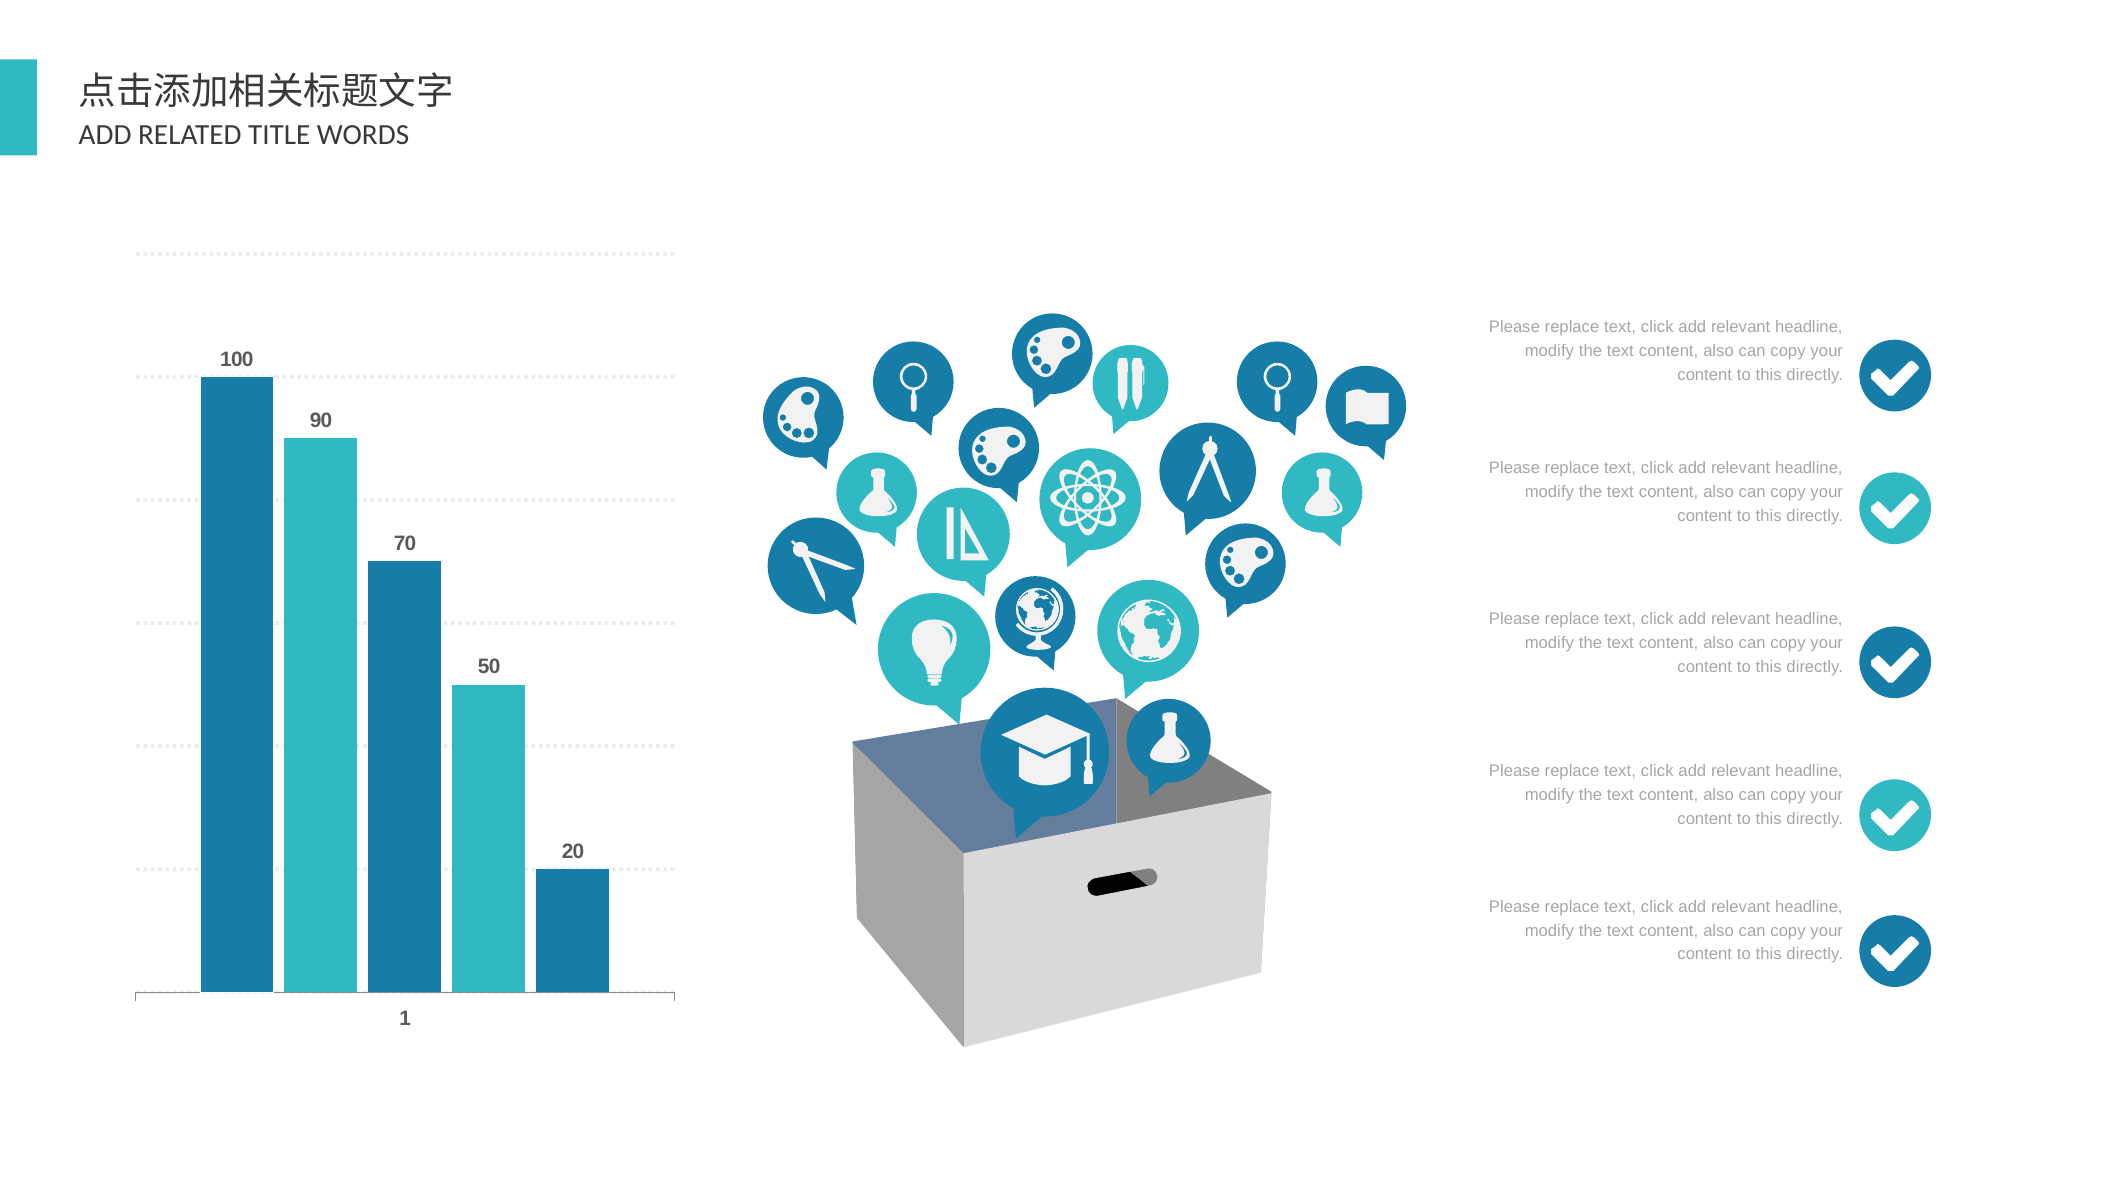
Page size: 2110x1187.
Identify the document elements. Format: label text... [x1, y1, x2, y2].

text_box Please replace text, click add relevant headline, modify the text content, also can copy your content to this directly. [1465, 891, 1844, 964]
text_box Please replace text, click add relevant headline, modify the text content, also can copy your content to this directly. [1465, 452, 1844, 525]
text_box Please replace text, click add relevant headline, modify the text content, also can copy your content to this directly. [1465, 603, 1844, 676]
text_box [1859, 915, 1932, 987]
chart [123, 237, 686, 1047]
text_box ADD RELATED TITLE WORDS [62, 107, 426, 159]
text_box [762, 313, 1407, 839]
text_box [1859, 472, 1932, 545]
text_box Please replace text, click add relevant headline, modify the text content, also can copy your content to this directly. [1465, 756, 1844, 828]
text_box [1859, 339, 1932, 412]
text_box [1859, 626, 1932, 699]
text_box [1859, 779, 1932, 852]
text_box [852, 742, 1272, 1048]
text_box Please replace text, click add relevant headline, modify the text content, also can copy your content to this directly. [1465, 311, 1844, 384]
text_box 点击添加相关标题文字 [62, 59, 470, 121]
